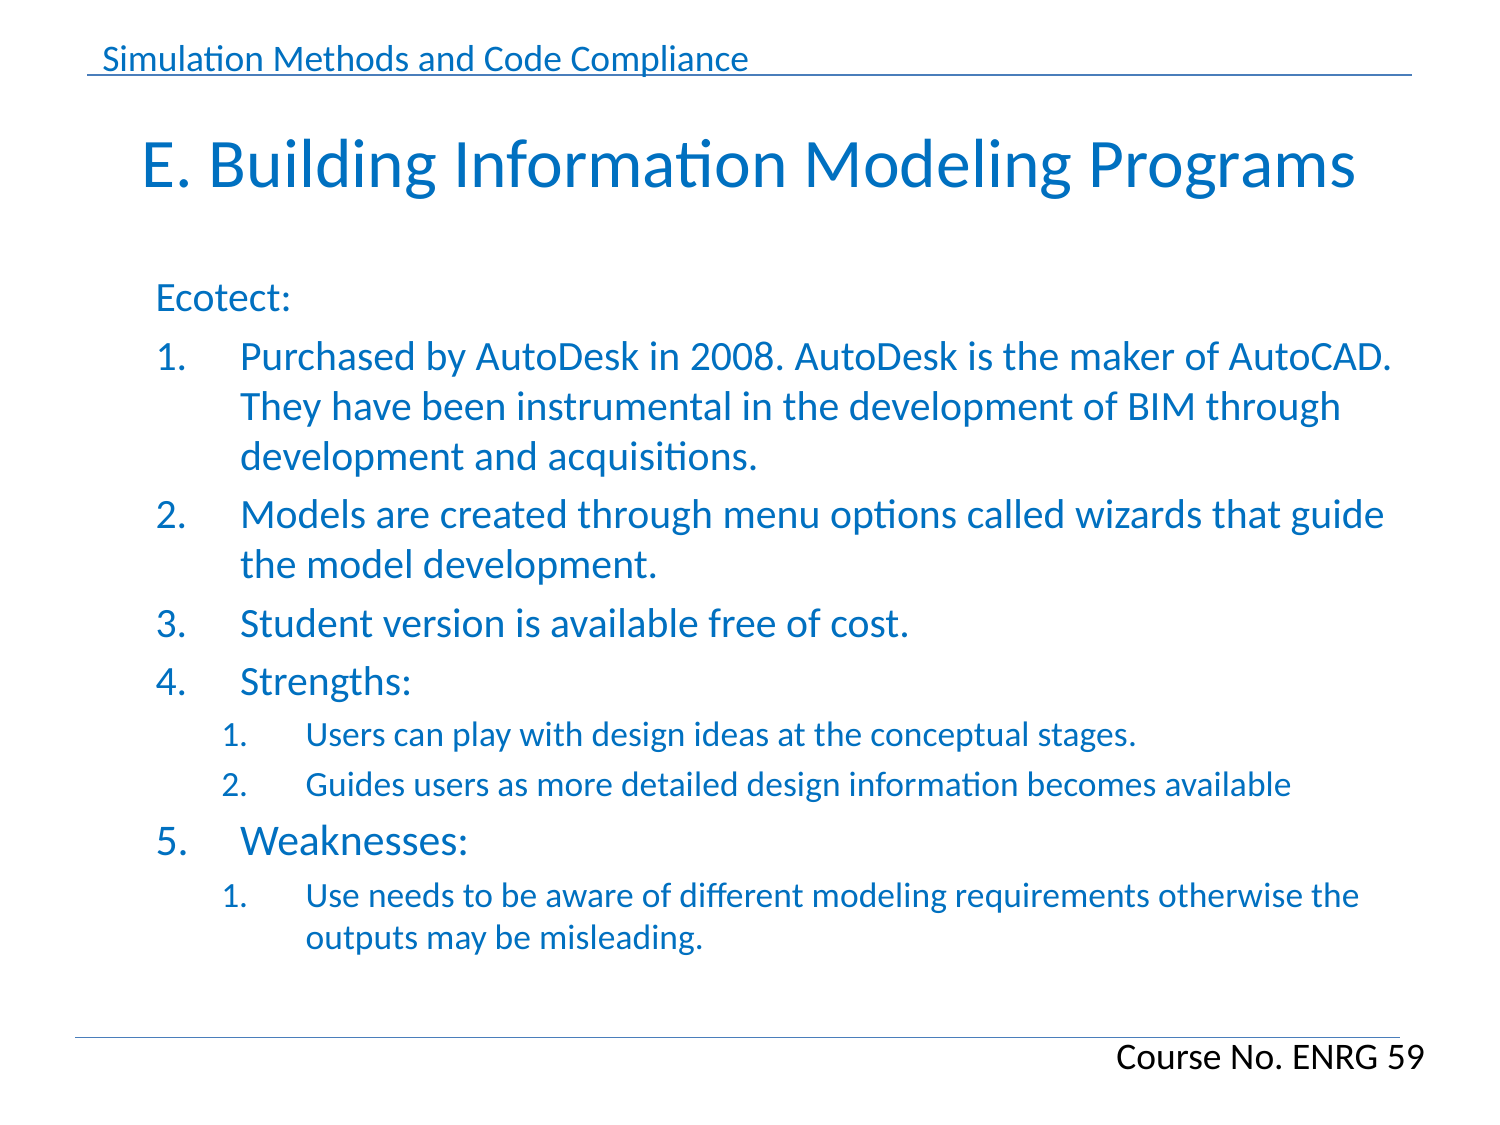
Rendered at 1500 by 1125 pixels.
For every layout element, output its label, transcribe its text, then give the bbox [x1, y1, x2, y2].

title E. Building Information Modeling Programs [75, 87, 1425, 233]
list Ecotect: Purchased by AutoDesk in 2008. AutoDesk is the maker of AutoCAD. They have been instrumental in the development of BIM through development and acquisitions. Models are created through menu options called wizards that guide the model development. Student version is available free of cost. Strengths: Users can play with design ideas at the conceptual stages. Guides users as more detailed design information becomes available Weaknesses: Use needs to be aware of different modeling requirements otherwise the outputs may be misleading. [75, 262, 1425, 1005]
